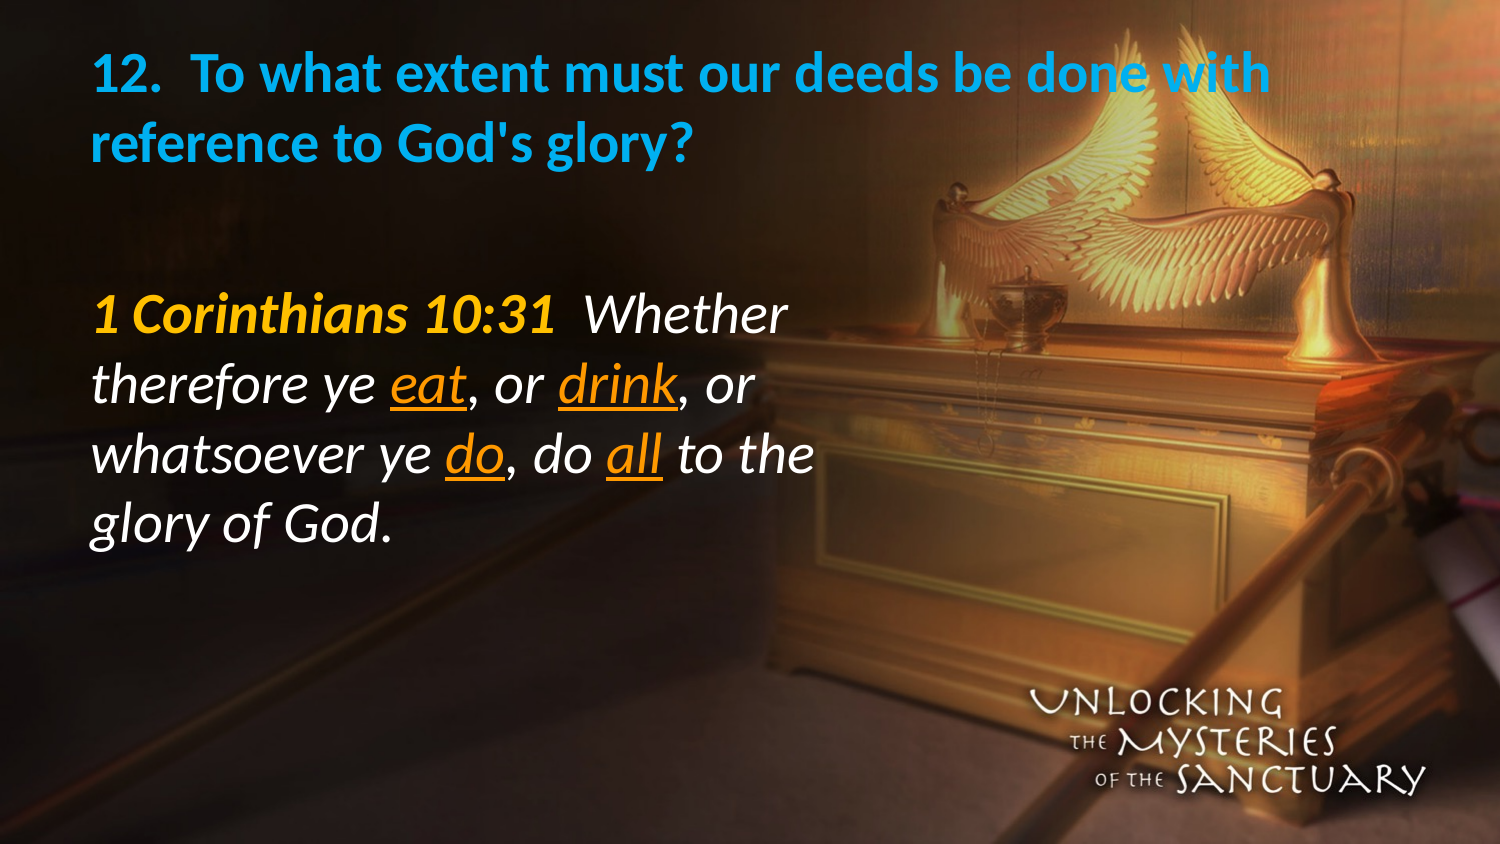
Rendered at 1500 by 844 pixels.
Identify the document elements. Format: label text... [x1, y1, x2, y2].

list 1 Corinthians 10:31 Whether therefore ye eat, or drink, or whatsoever ye do, do all to the glory of God. [75, 267, 955, 754]
picture [0, 0, 1500, 844]
title 12. To what extent must our deeds be done with reference to God's glory? [75, 33, 1425, 175]
